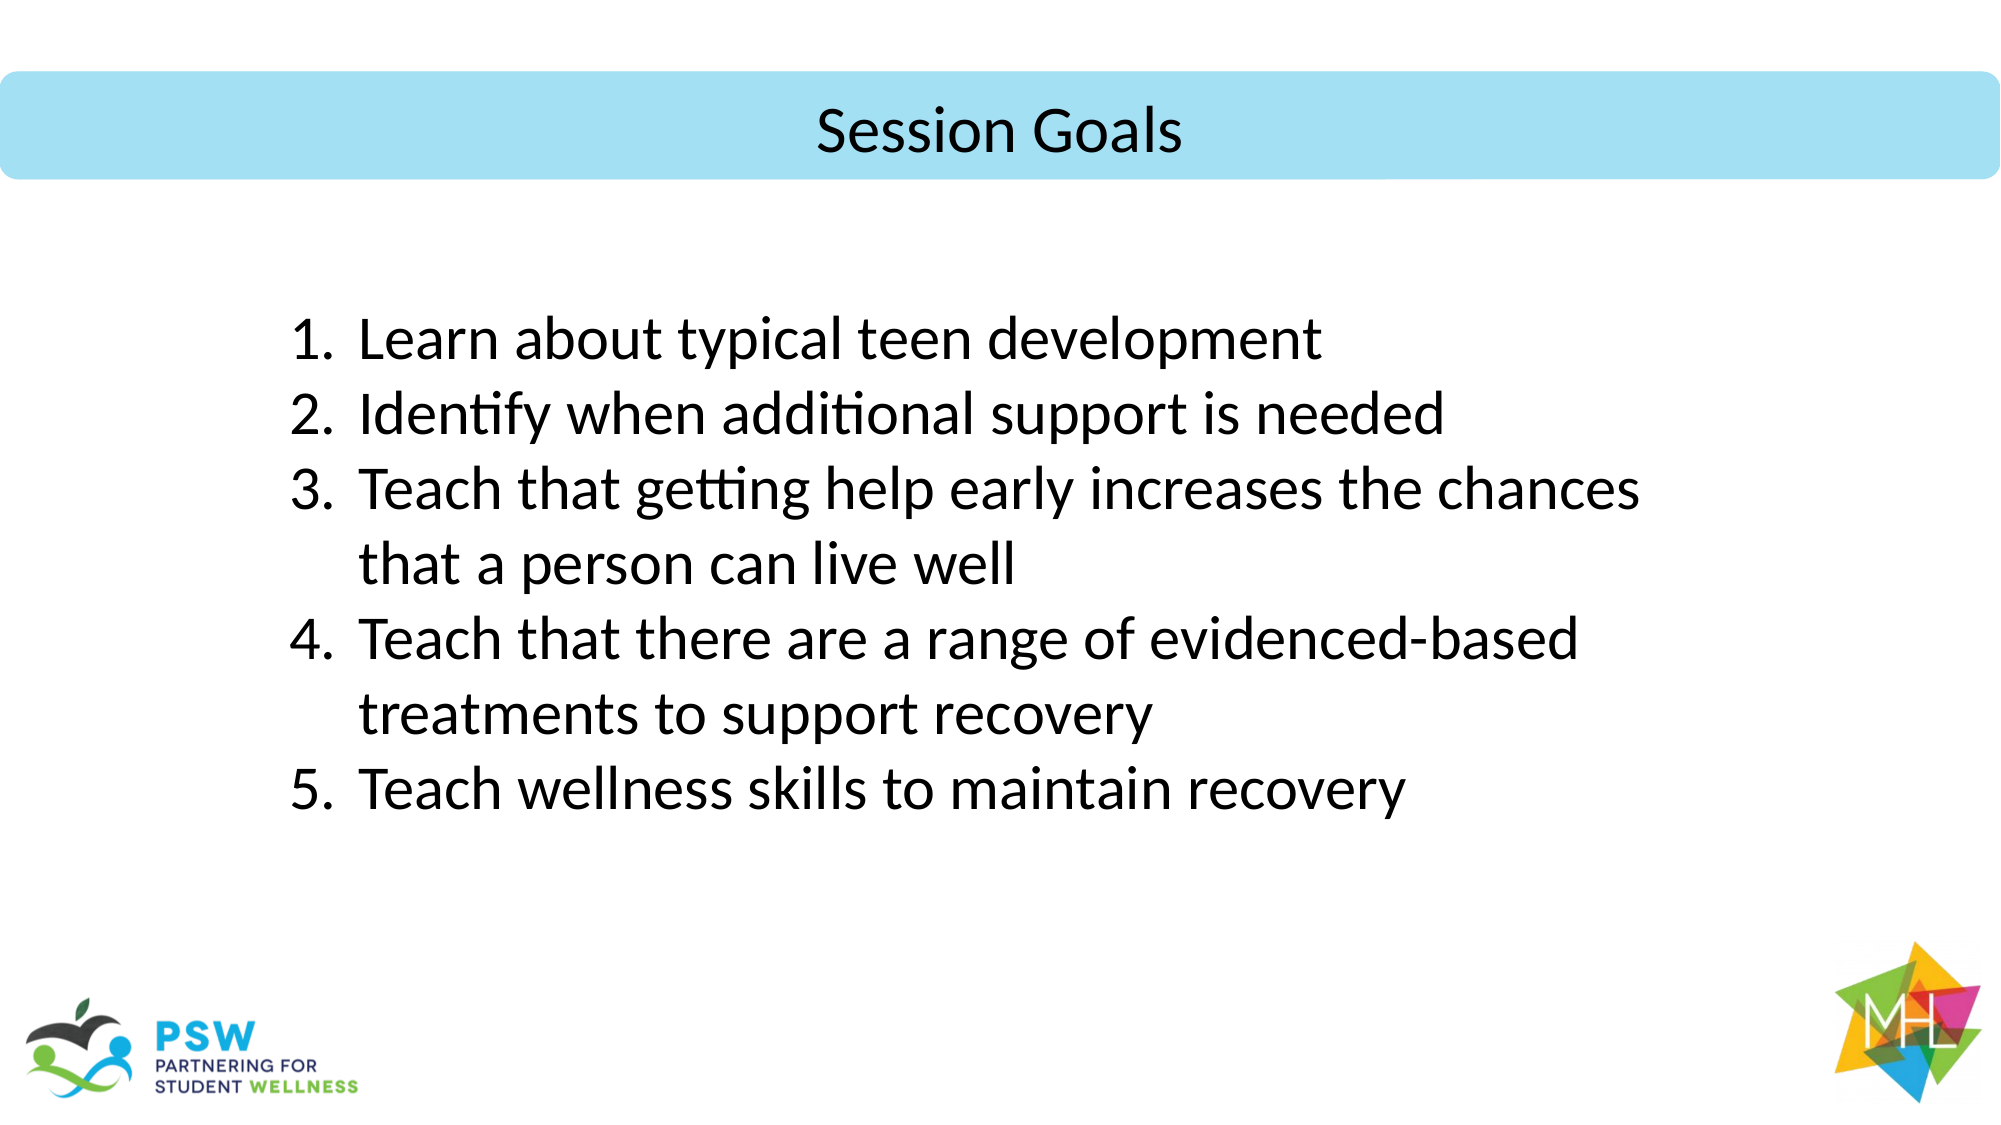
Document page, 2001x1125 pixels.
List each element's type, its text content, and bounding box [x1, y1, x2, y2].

text_box Session Goals [0, 72, 2000, 179]
picture [0, 0, 2001, 1125]
text_box Learn about typical teen development Identify when additional support is needed Teach that getting help early increases the chances that a person can live well Teach that there are a range of evidenced-based treatments to support recovery Teach wellness skills to maintain recovery [268, 282, 1732, 837]
